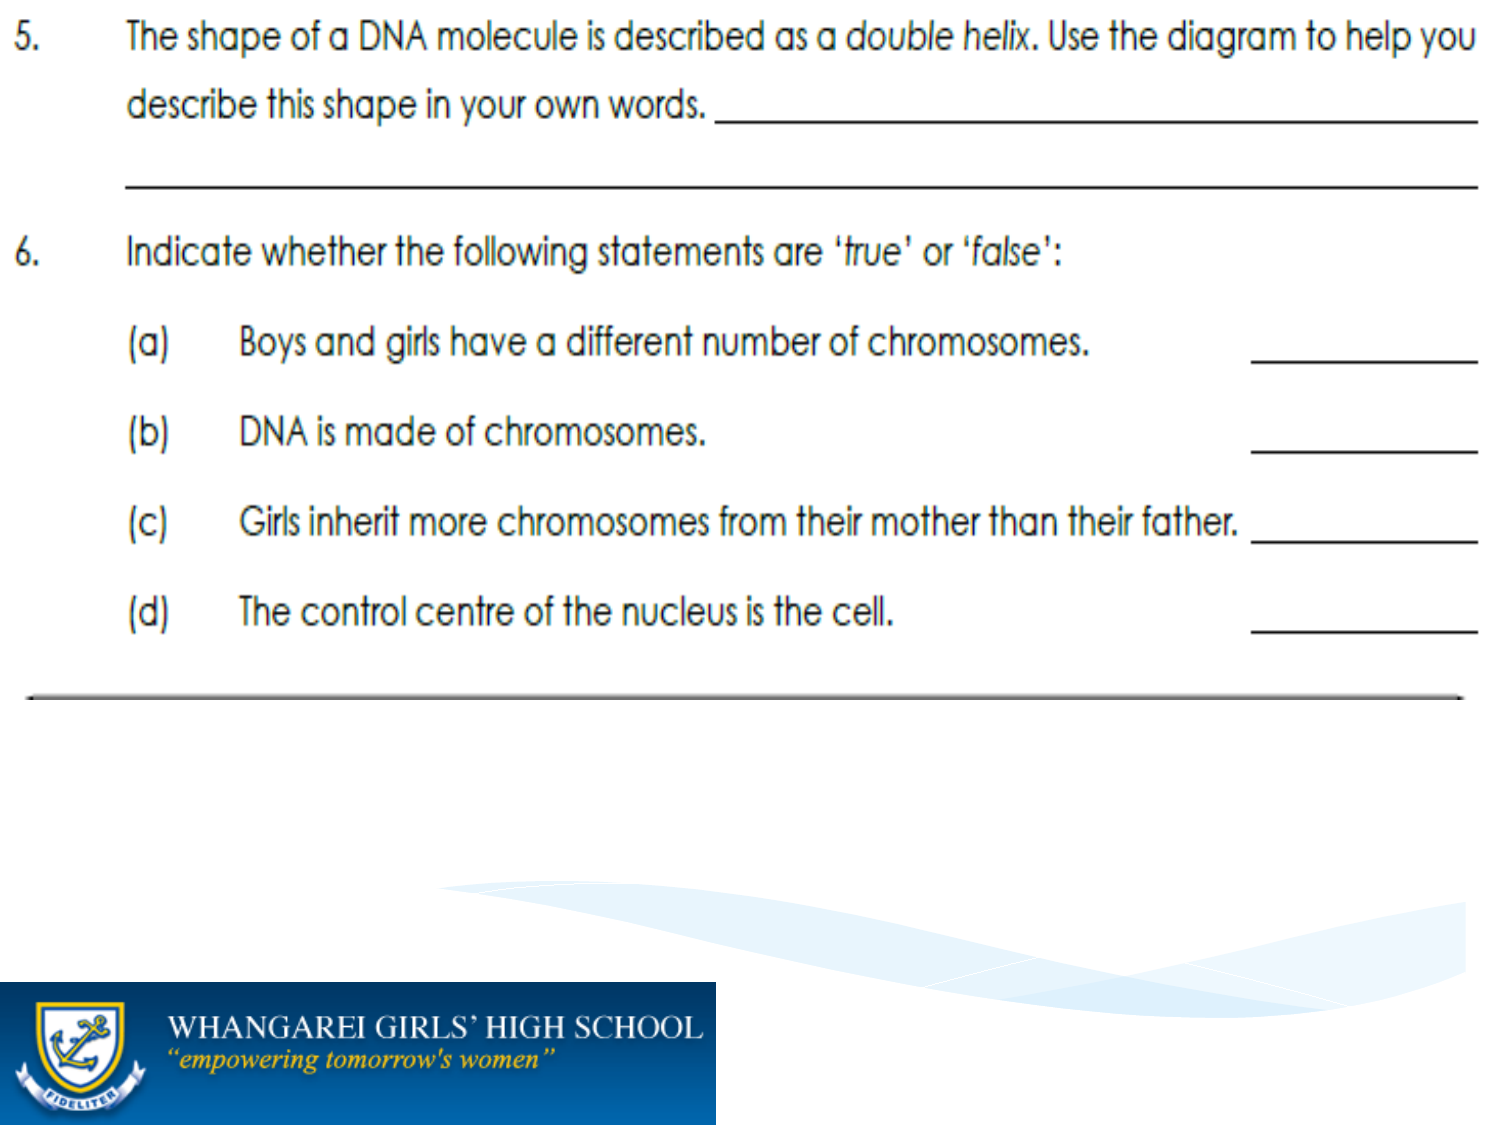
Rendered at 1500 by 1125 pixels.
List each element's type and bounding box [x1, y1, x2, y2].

picture [7, 0, 1495, 701]
picture [0, 982, 716, 1125]
